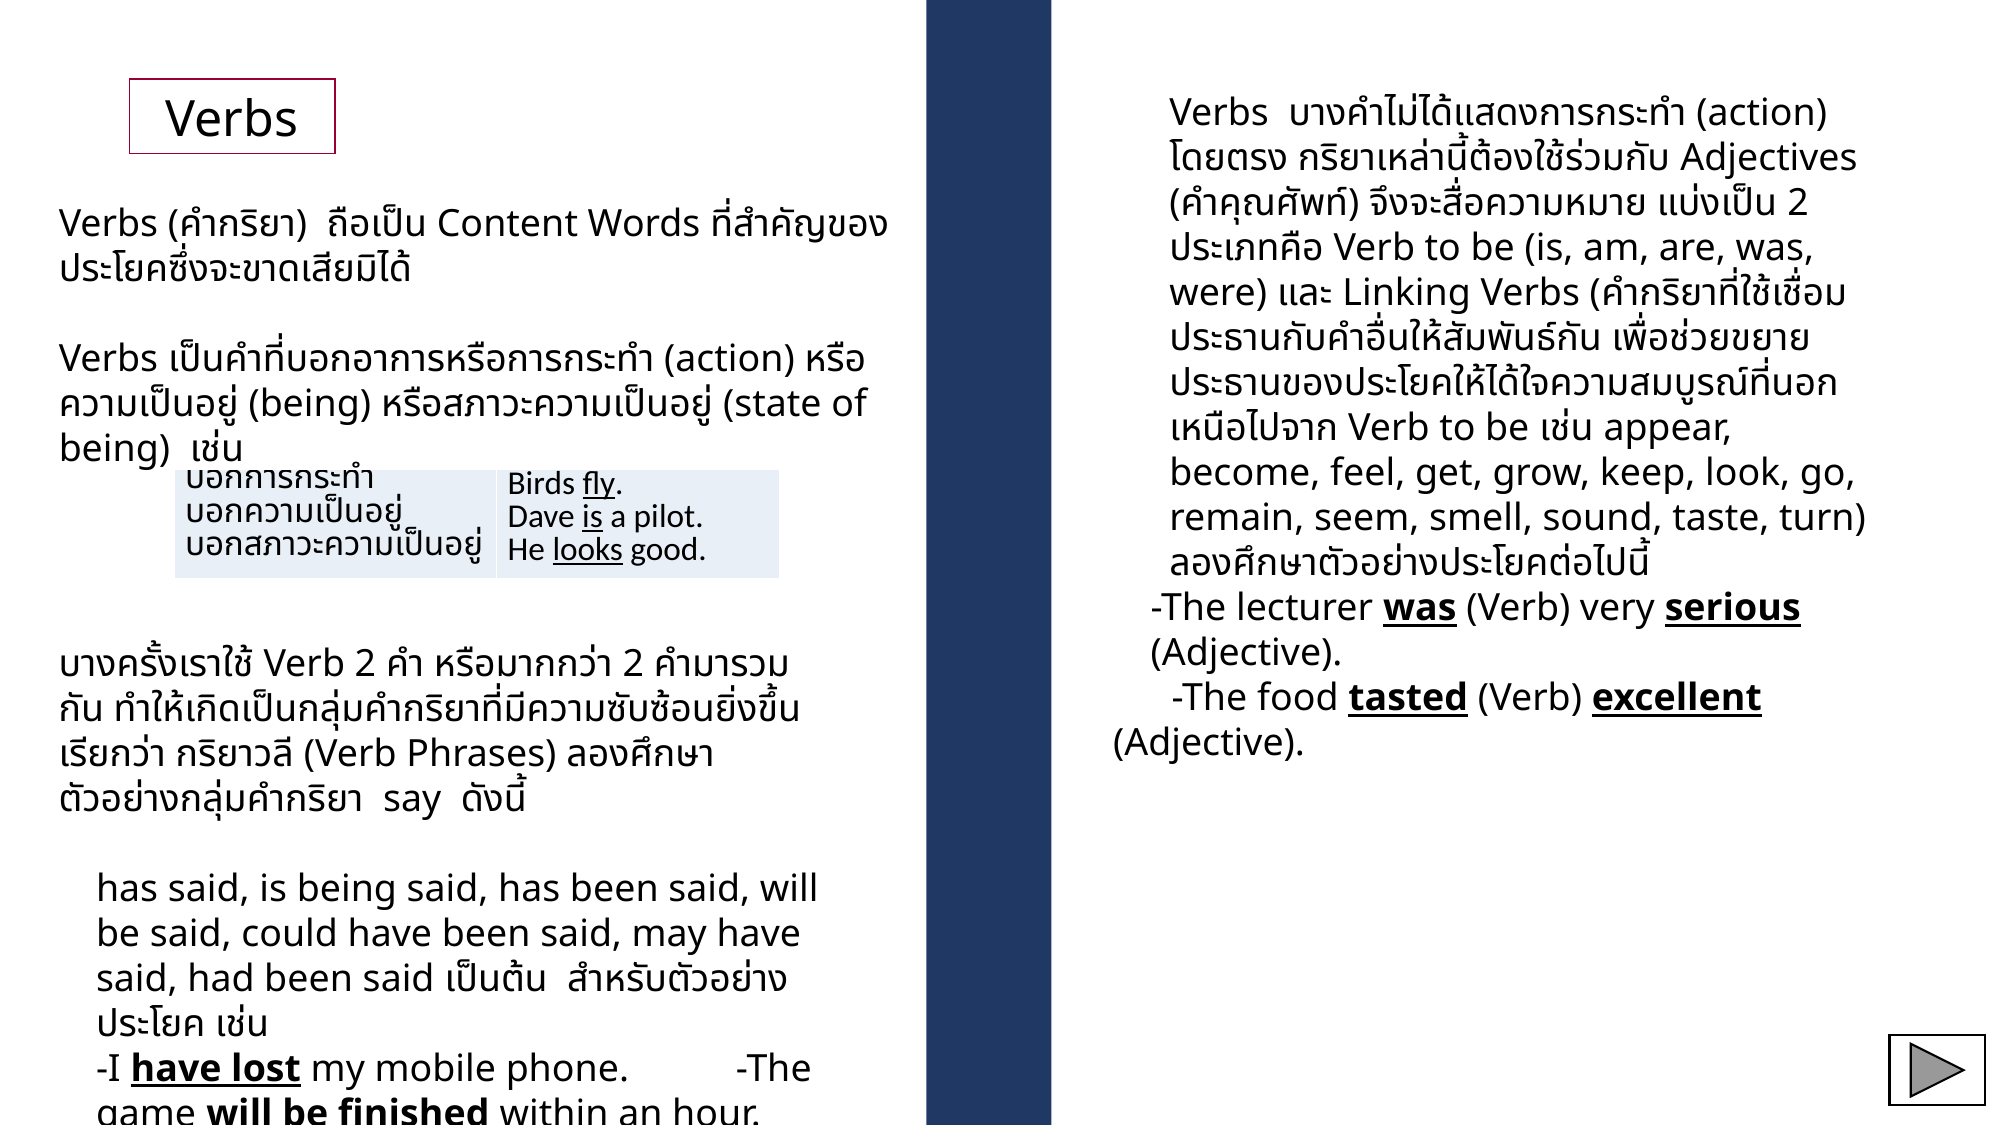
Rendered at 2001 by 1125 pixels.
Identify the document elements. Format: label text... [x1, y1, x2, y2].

text_box บางครั้งเราใช้ Verb 2 คำ หรือมากกว่า 2 คำมารวมกัน ทำให้เกิดเป็นกลุ่มคำกริยาที่มีความซับซ้อนยิ่งขึ้นเรียกว่า กริยาวลี (Verb Phrases) ลองศึกษาตัวอย่างกลุ่มคำกริยา say ดังนี้ has said, is being said, has been said, will be said, could have been said, may have said, had been said เป็นต้น สำหรับตัวอย่างประโยค เช่น -I have lost my mobile phone. -The game will be finished within an hour. [43, 631, 839, 1125]
text_box [1888, 1034, 1986, 1106]
text_box [925, 0, 1052, 1125]
text_box Verbs (คำกริยา) ถือเป็น Content Words ที่สำคัญของประโยคซึ่งจะขาดเสียมิได้ Verbs เป็นคำที่บอกอาการหรือการกระทำ (action) หรือความเป็นอยู่ (being) หรือสภาวะความเป็นอยู่ (state of being) เช่น [43, 191, 927, 476]
text_box Verbs [129, 79, 335, 154]
table_header บอกการกระทำ บอกความเป็นอยู่ บอกสภาวะความเป็นอยู่ [175, 470, 496, 578]
table_header Birds fly. Dave is a pilot. He looks good. [497, 470, 779, 578]
text_box Verbs บางคำไม่ได้แสดงการกระทำ (action) โดยตรง กริยาเหล่านี้ต้องใช้ร่วมกับ Adjectives (คำคุณศัพท์) จึงจะสื่อความหมาย แบ่งเป็น 2 ประเภทคือ Verb to be (is, am, are, was, were) และ Linking Verbs (คำกริยาที่ใช้เชื่อมประธานกับคำอื่นให้สัมพันธ์กัน เพื่อช่วยขยายประธานของประโยคให้ได้ใจความสมบูรณ์ที่นอกเหนือไปจาก Verb to be เช่น appear, become, feel, get, grow, keep, look, go, remain, seem, smell, sound, taste, turn) ลองศึกษาตัวอย่างประโยคต่อไปนี้ -The lecturer was (Verb) very serious (Adjective). -The food tasted (Verb) excellent (Adjective). [1098, 81, 1890, 771]
